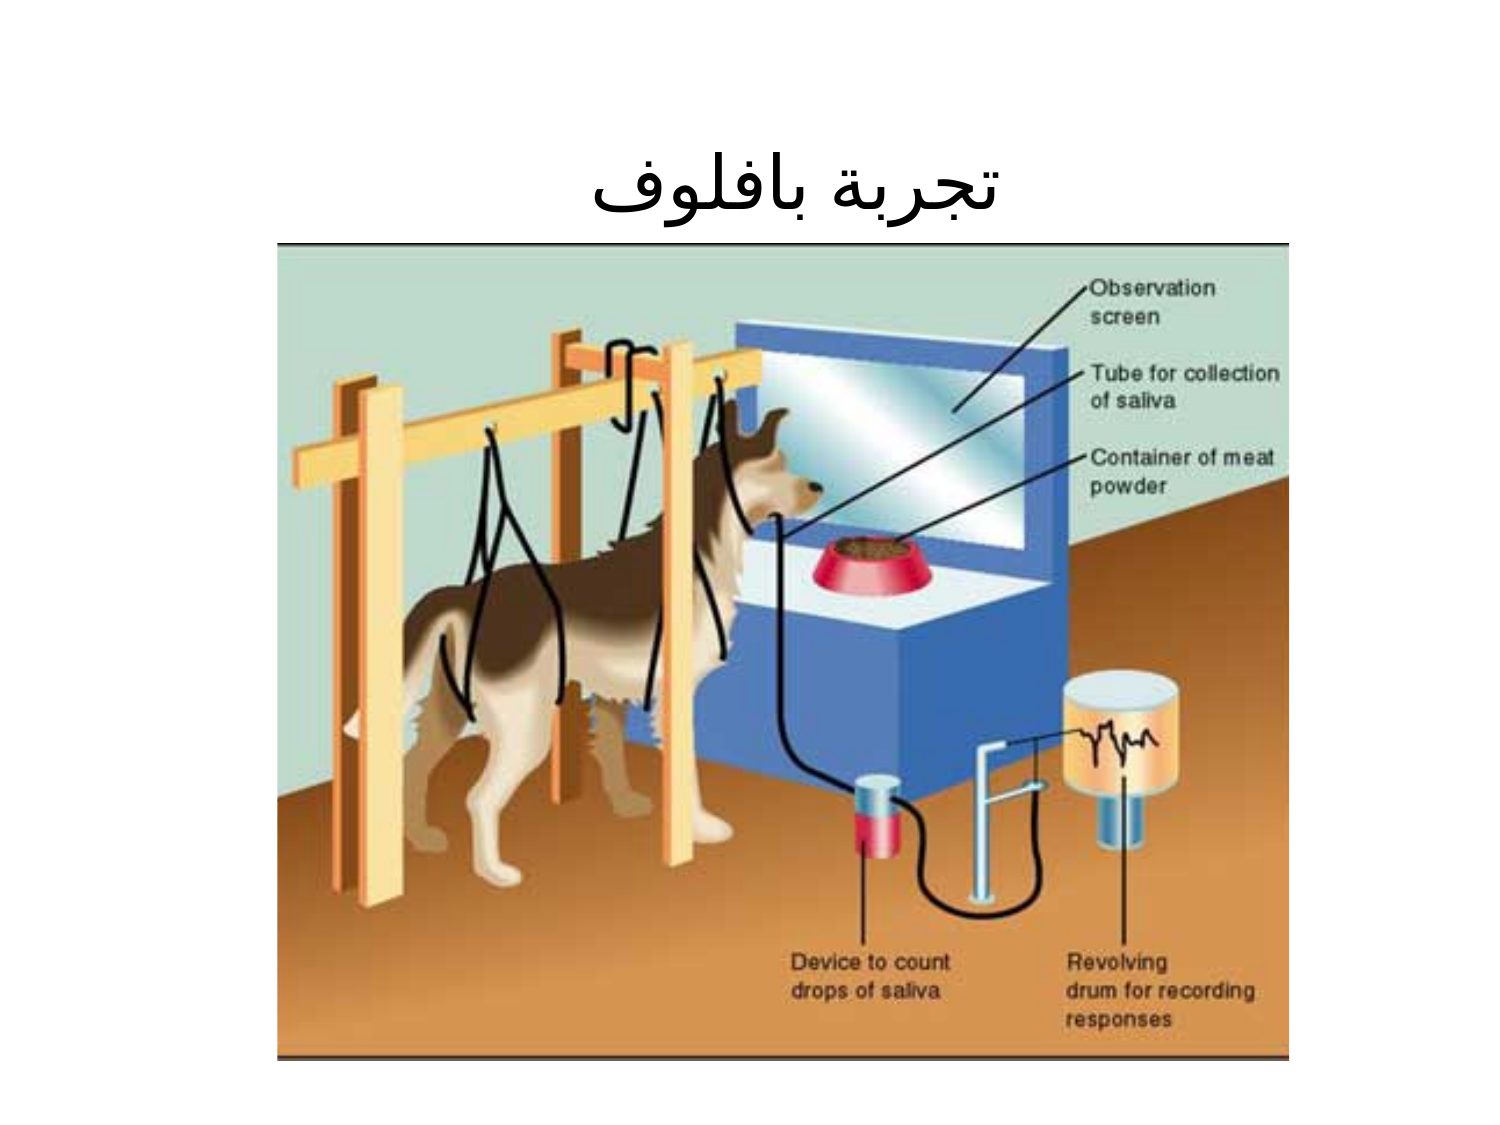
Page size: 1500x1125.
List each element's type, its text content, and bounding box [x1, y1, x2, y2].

picture [277, 243, 1290, 1061]
title تجربة بافلوف [549, 42, 1043, 234]
